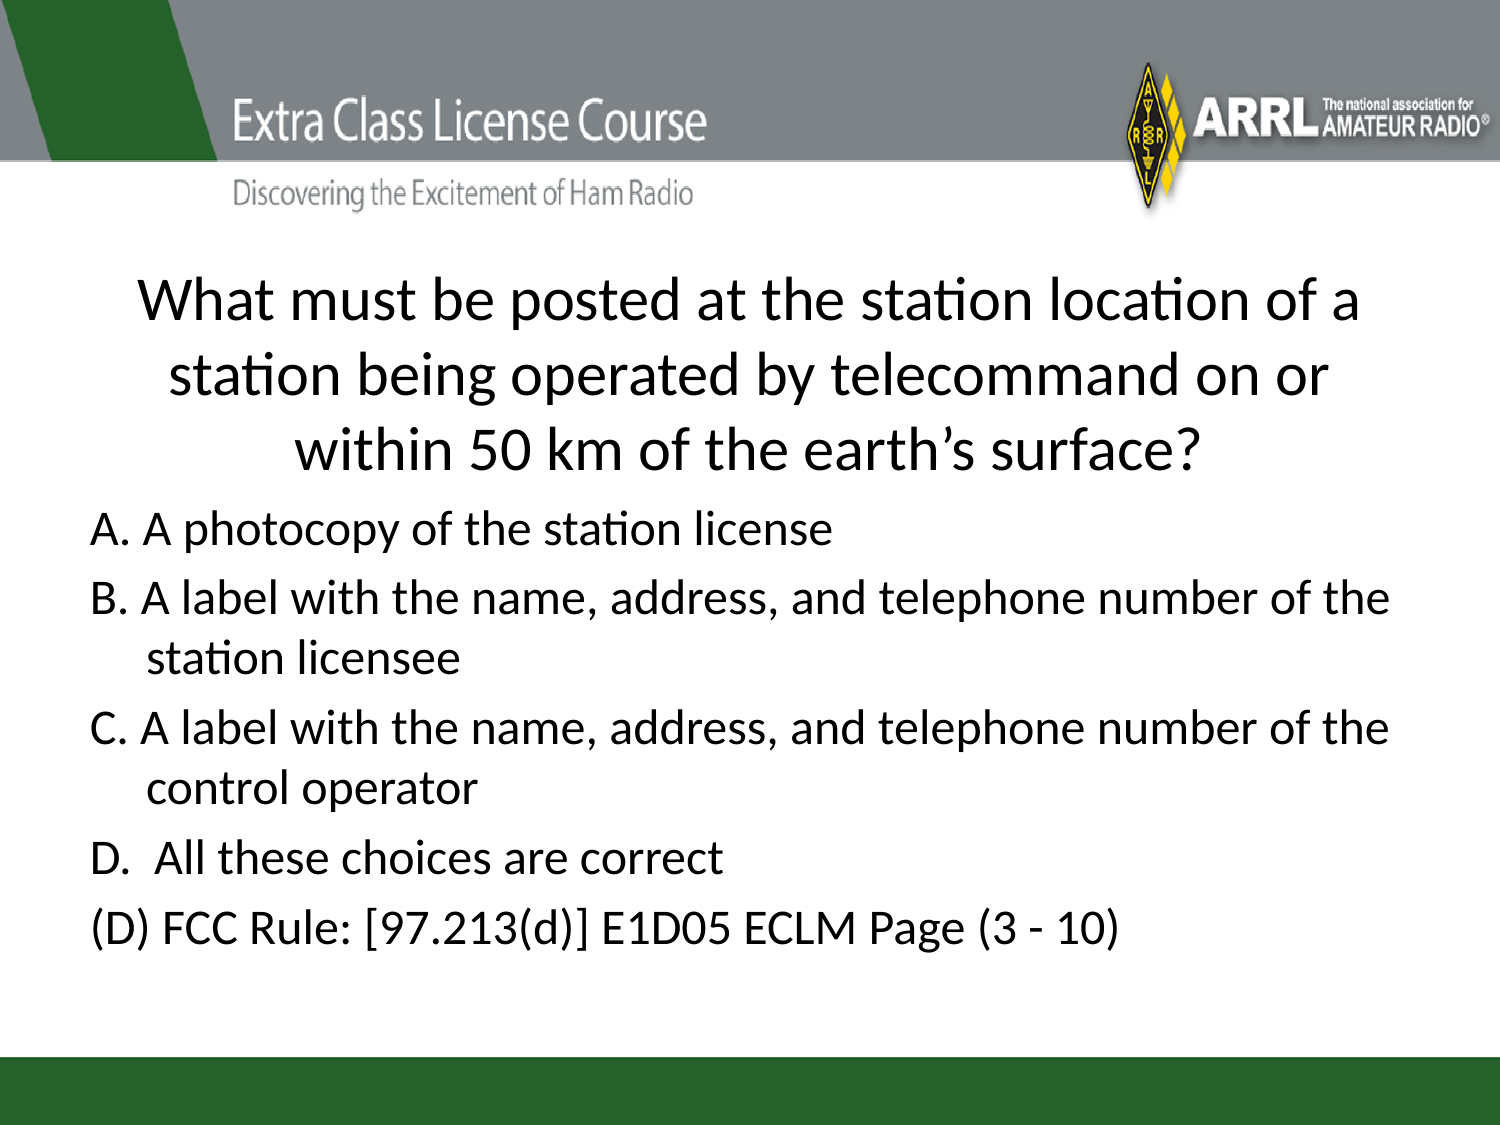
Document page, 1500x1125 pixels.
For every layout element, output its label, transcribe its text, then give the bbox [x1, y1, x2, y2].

title What must be posted at the station location of a station being operated by telecommand on or within 50 km of the earth’s surface? [75, 250, 1425, 437]
list A. A photocopy of the station license B. A label with the name, address, and telephone number of the station licensee C. A label with the name, address, and telephone number of the control operator D. All these choices are correct (D) FCC Rule: [97.213(d)] E1D05 ECLM Page (3 - 10) [75, 487, 1425, 1005]
picture [0, 0, 1500, 1125]
